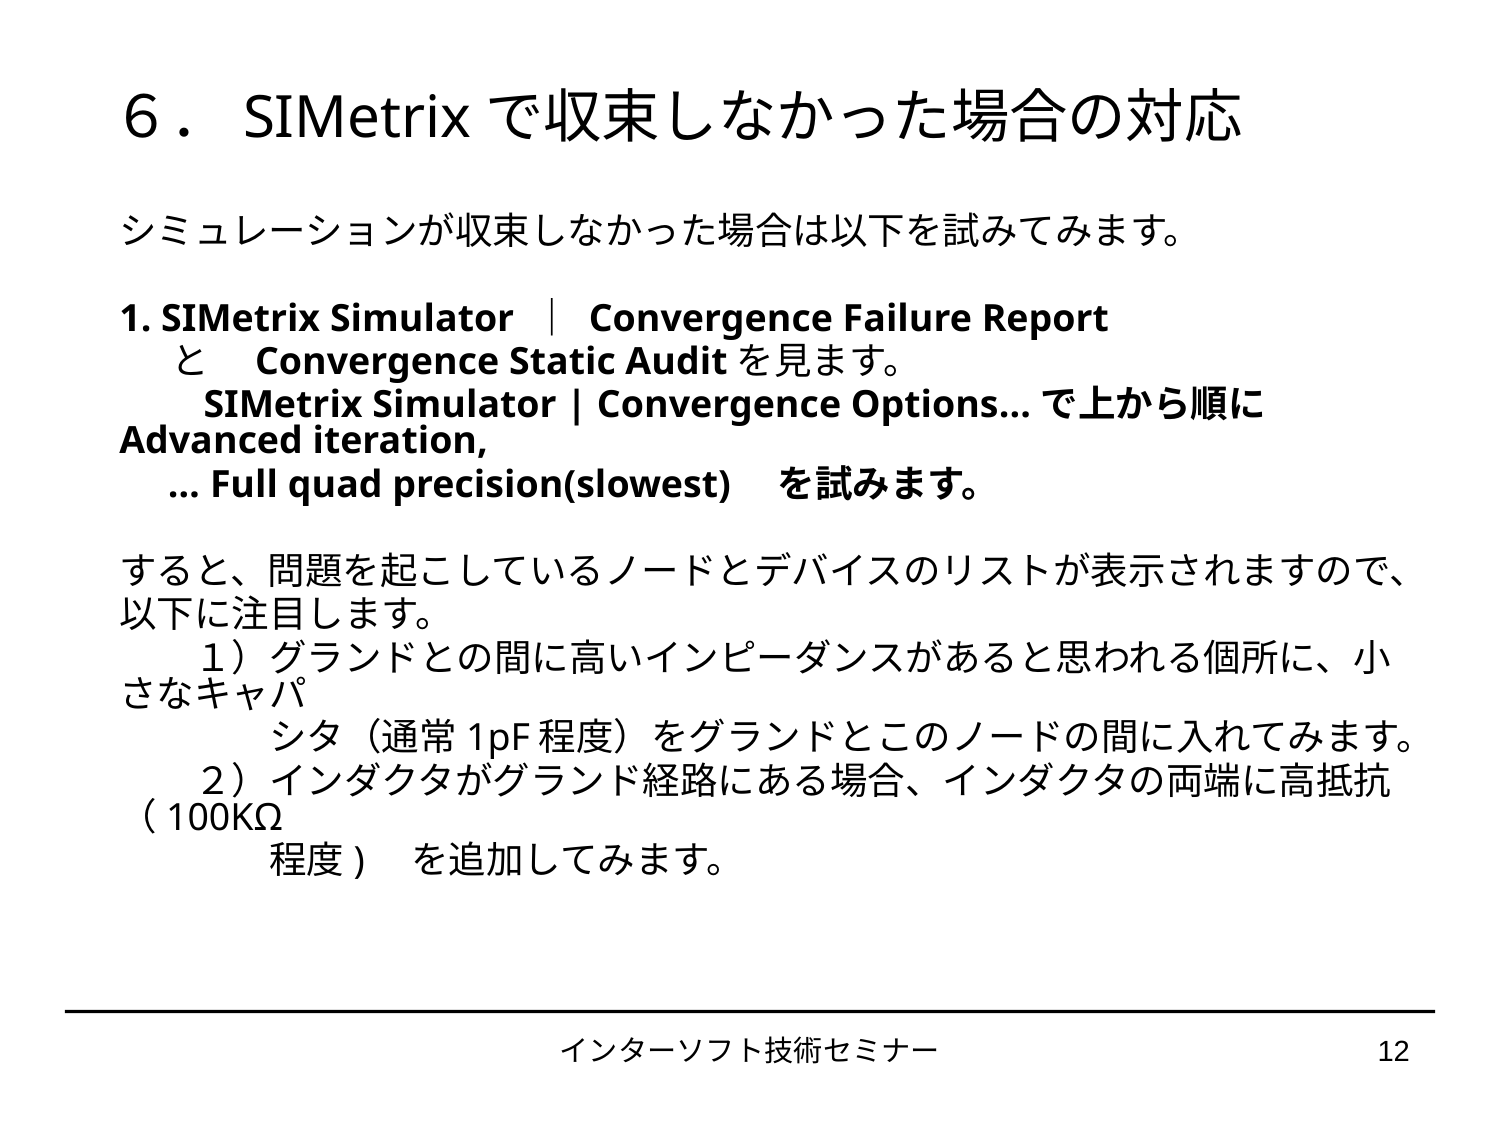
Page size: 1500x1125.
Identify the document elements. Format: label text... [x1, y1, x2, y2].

text_box シミュレーションが収束しなかった場合は以下を試みてみます。 1. SIMetrix Simulator ｜ Convergence Failure Report と Convergence Static Auditを見ます。 SIMetrix Simulator | Convergence Options...で上から順にAdvanced iteration, … Full quad precision(slowest) を試みます。 すると、問題を起こしているノードとデバイスのリストが表示されますので、 以下に注目します。 １）グランドとの間に高いインピーダンスがあると思われる個所に、小さなキャパ シタ（通常1pF程度）をグランドとこのノードの間に入れてみます。 ２）インダクタがグランド経路にある場合、インダクタの両端に高抵抗（100KΩ 程度) を追加してみます。 [29, 207, 1436, 929]
footer インターソフト技術セミナー [512, 1024, 988, 1103]
slide_number 12 [1074, 1024, 1425, 1103]
list ６．SIMetrixで収束しなかった場合の対応 [97, 71, 1432, 167]
text_box [64, 1009, 1436, 1014]
